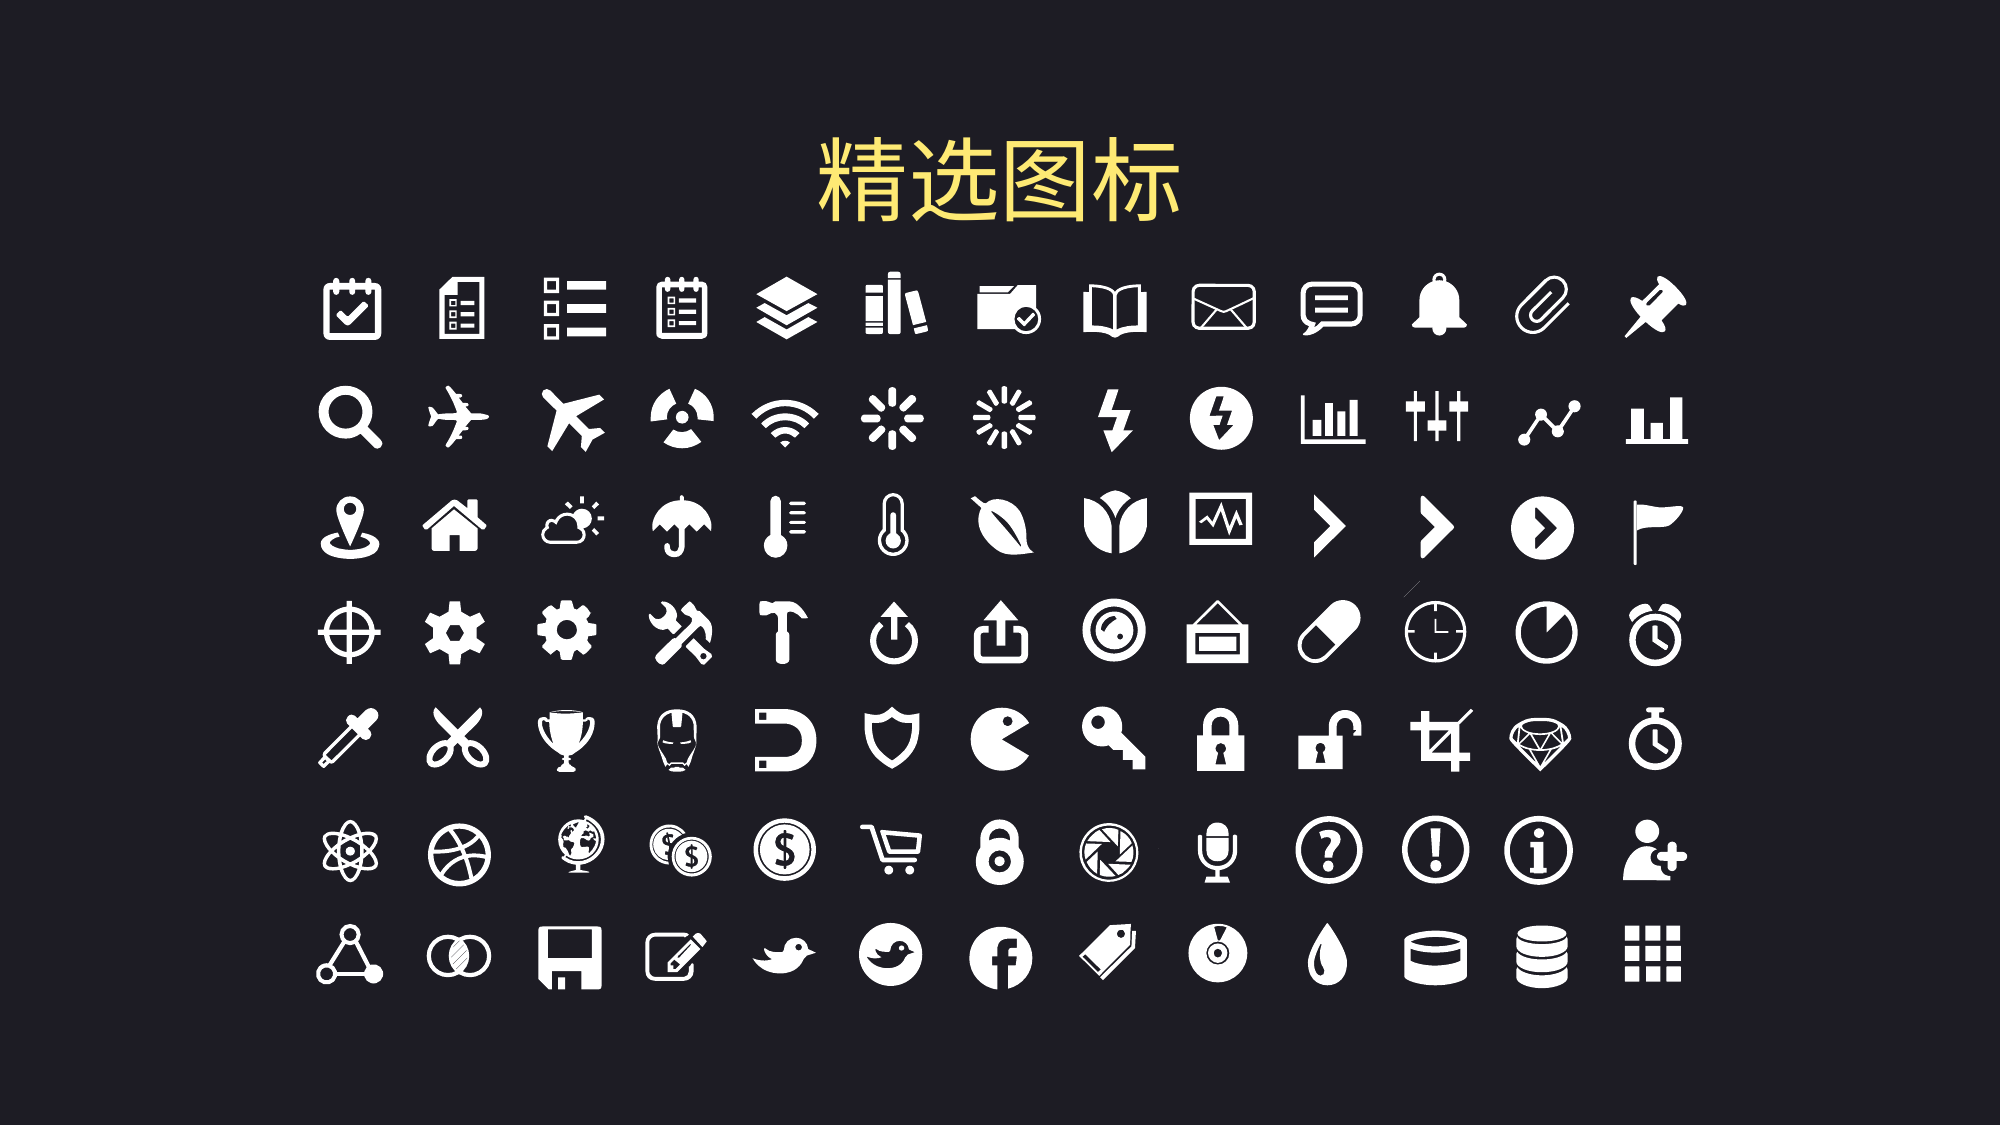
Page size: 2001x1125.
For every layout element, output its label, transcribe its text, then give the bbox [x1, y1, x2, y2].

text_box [1186, 600, 1249, 663]
text_box [1625, 397, 1689, 444]
text_box [1657, 841, 1688, 872]
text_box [1516, 925, 1568, 989]
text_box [648, 601, 716, 665]
text_box [970, 496, 1035, 555]
text_box [428, 385, 490, 448]
text_box [1097, 389, 1134, 453]
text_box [763, 495, 807, 558]
text_box [751, 399, 819, 419]
text_box [1300, 395, 1366, 444]
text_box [541, 496, 605, 544]
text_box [975, 819, 1024, 885]
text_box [323, 277, 382, 340]
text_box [647, 823, 712, 877]
text_box [755, 709, 817, 772]
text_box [973, 600, 1029, 664]
text_box [1411, 272, 1467, 336]
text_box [537, 707, 596, 772]
text_box [1624, 276, 1687, 338]
text_box [652, 495, 712, 558]
text_box [1314, 494, 1346, 558]
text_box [1406, 391, 1469, 442]
text_box [1297, 600, 1361, 664]
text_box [1476, 238, 1611, 373]
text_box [1082, 598, 1146, 662]
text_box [972, 386, 1036, 449]
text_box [859, 824, 923, 875]
text_box [1082, 706, 1146, 770]
text_box [427, 823, 491, 887]
text_box [541, 389, 605, 452]
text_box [1608, 468, 1708, 598]
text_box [1083, 490, 1147, 554]
text_box [780, 440, 791, 448]
text_box [759, 601, 808, 665]
text_box [692, 932, 707, 948]
text_box [969, 926, 1033, 990]
text_box [1420, 495, 1455, 559]
text_box [1635, 819, 1660, 843]
text_box [1518, 400, 1581, 446]
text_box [657, 709, 697, 772]
text_box [537, 600, 597, 660]
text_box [1402, 815, 1470, 884]
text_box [316, 924, 384, 984]
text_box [1504, 815, 1573, 885]
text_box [1079, 923, 1136, 981]
text_box [1623, 846, 1671, 881]
text_box [970, 707, 1030, 771]
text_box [656, 276, 708, 339]
text_box [645, 932, 694, 981]
text_box [1515, 601, 1578, 664]
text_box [1189, 492, 1253, 545]
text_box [543, 277, 607, 340]
text_box [667, 939, 701, 973]
text_box [1189, 386, 1253, 450]
text_box [1307, 923, 1347, 986]
text_box [1410, 708, 1474, 772]
text_box [424, 601, 485, 665]
text_box [752, 937, 816, 974]
text_box [317, 600, 381, 664]
text_box [426, 707, 490, 768]
text_box [318, 708, 379, 769]
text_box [753, 818, 816, 881]
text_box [1197, 822, 1238, 883]
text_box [1076, 819, 1142, 886]
text_box [770, 427, 800, 438]
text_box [1300, 281, 1363, 336]
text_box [877, 493, 909, 556]
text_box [1188, 923, 1248, 983]
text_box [870, 601, 918, 665]
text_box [858, 922, 923, 986]
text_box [439, 276, 485, 339]
text_box [558, 815, 605, 873]
text_box [1197, 707, 1245, 771]
text_box [1083, 284, 1147, 338]
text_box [650, 388, 714, 449]
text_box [1628, 602, 1683, 667]
text_box [1509, 717, 1572, 772]
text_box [538, 926, 602, 990]
text_box [318, 385, 383, 449]
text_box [320, 496, 380, 560]
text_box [1628, 707, 1682, 771]
text_box [1404, 930, 1467, 986]
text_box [428, 936, 490, 976]
text_box 精选图标 [556, 127, 1443, 222]
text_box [1406, 602, 1465, 661]
text_box [422, 499, 487, 551]
text_box [1298, 710, 1362, 770]
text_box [865, 271, 929, 335]
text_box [860, 386, 924, 450]
text_box [864, 706, 920, 769]
text_box [1511, 496, 1575, 560]
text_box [321, 819, 380, 883]
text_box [1192, 285, 1255, 329]
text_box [756, 276, 818, 340]
text_box [761, 413, 809, 429]
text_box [977, 285, 1042, 335]
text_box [1624, 925, 1681, 982]
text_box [1295, 816, 1363, 884]
